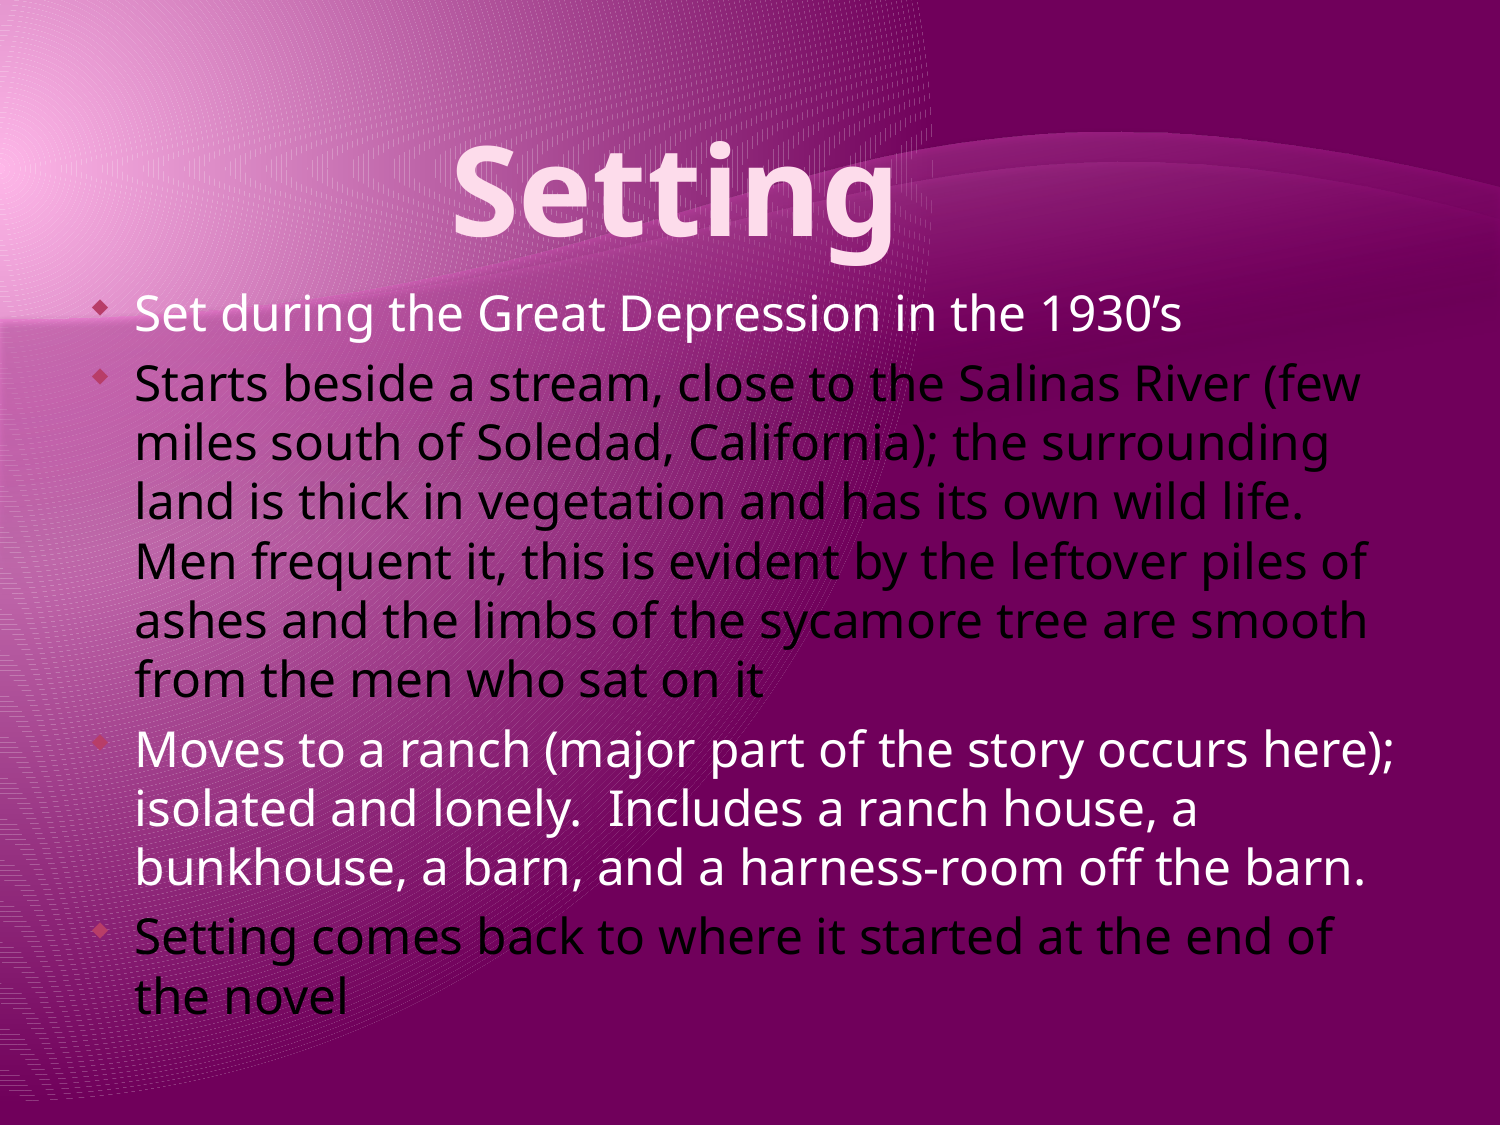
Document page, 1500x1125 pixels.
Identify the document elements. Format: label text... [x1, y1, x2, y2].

list Set during the Great Depression in the 1930’s Starts beside a stream, close to the Salinas River (few miles south of Soledad, California); the surrounding land is thick in vegetation and has its own wild life. Men frequent it, this is evident by the leftover piles of ashes and the limbs of the sycamore tree are smooth from the men who sat on it Moves to a ranch (major part of the story occurs here); isolated and lonely. Includes a ranch house, a bunkhouse, a barn, and a harness-room off the barn. Setting comes back to where it started at the end of the novel [75, 275, 1425, 1033]
title Setting [75, 87, 1425, 263]
